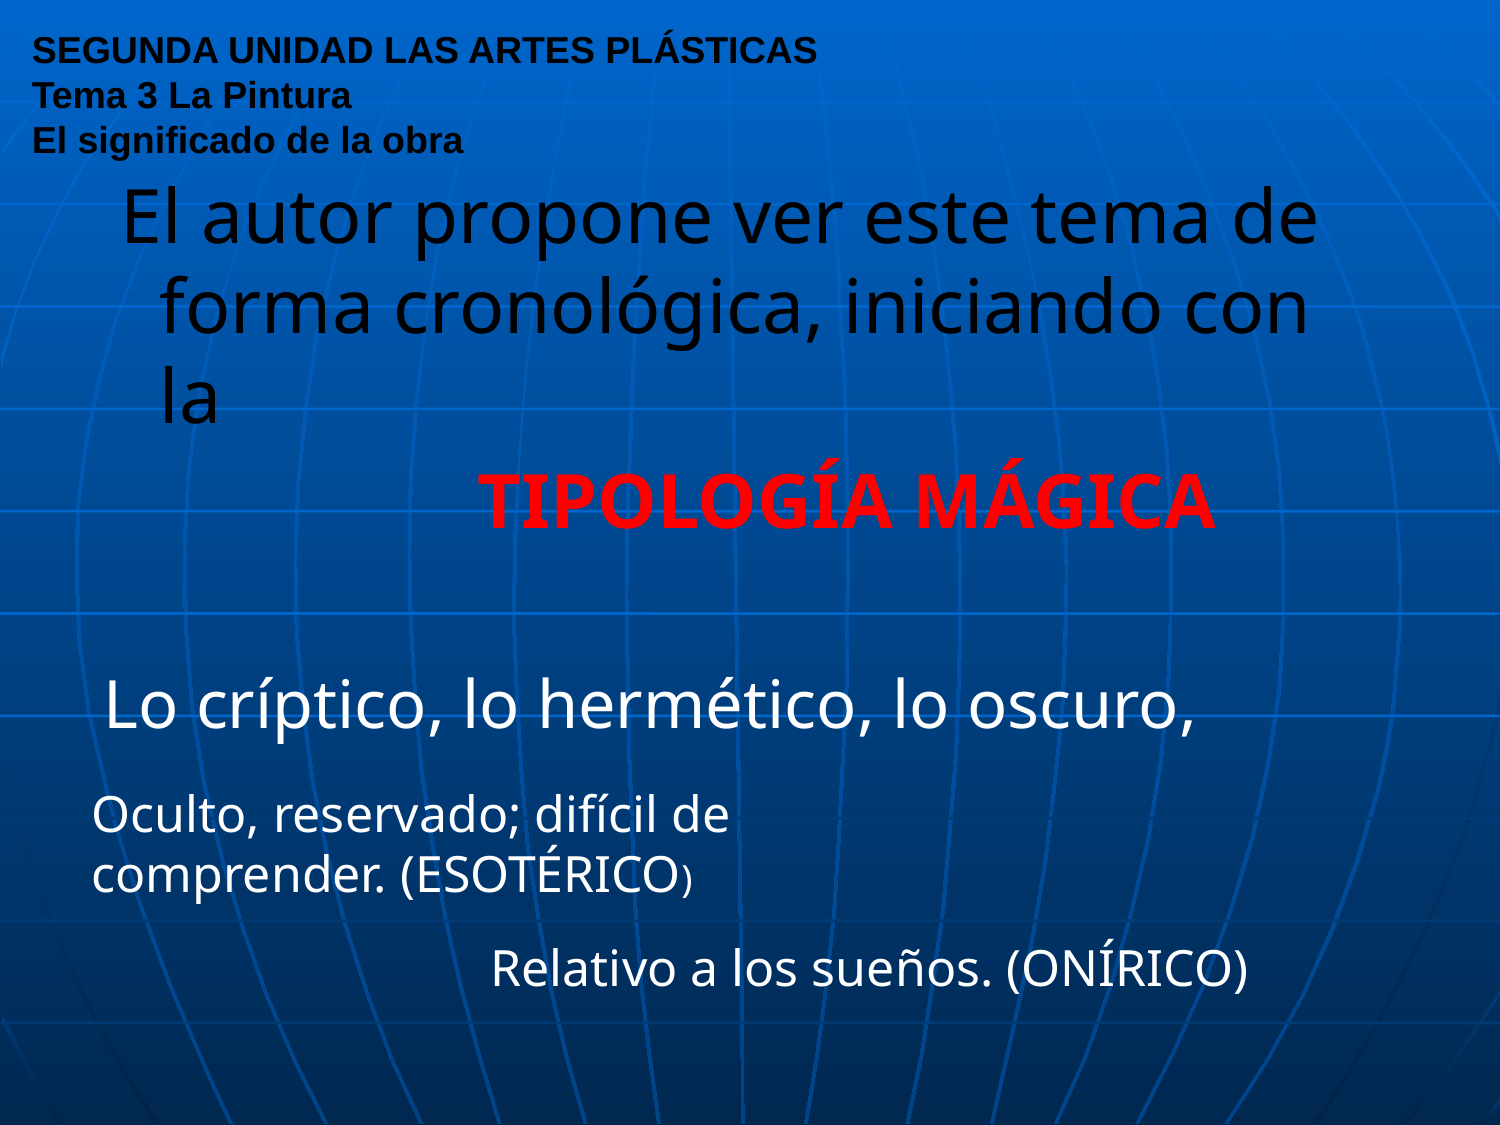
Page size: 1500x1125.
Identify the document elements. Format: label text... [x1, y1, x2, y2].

text_box Oculto, reservado; difícil de comprender. (ESOTÉRICO) [76, 774, 827, 910]
text_box Relativo a los sueños. (ONÍRICO) [476, 928, 1264, 1004]
list El autor propone ver este tema de forma cronológica, iniciando con la TIPOLOGÍA MÁGICA Lo críptico, lo hermético, lo oscuro, [88, 160, 1400, 705]
title SEGUNDA UNIDAD LAS ARTES PLÁSTICAS Tema 3 La Pintura El significado de la obra [0, 0, 851, 188]
